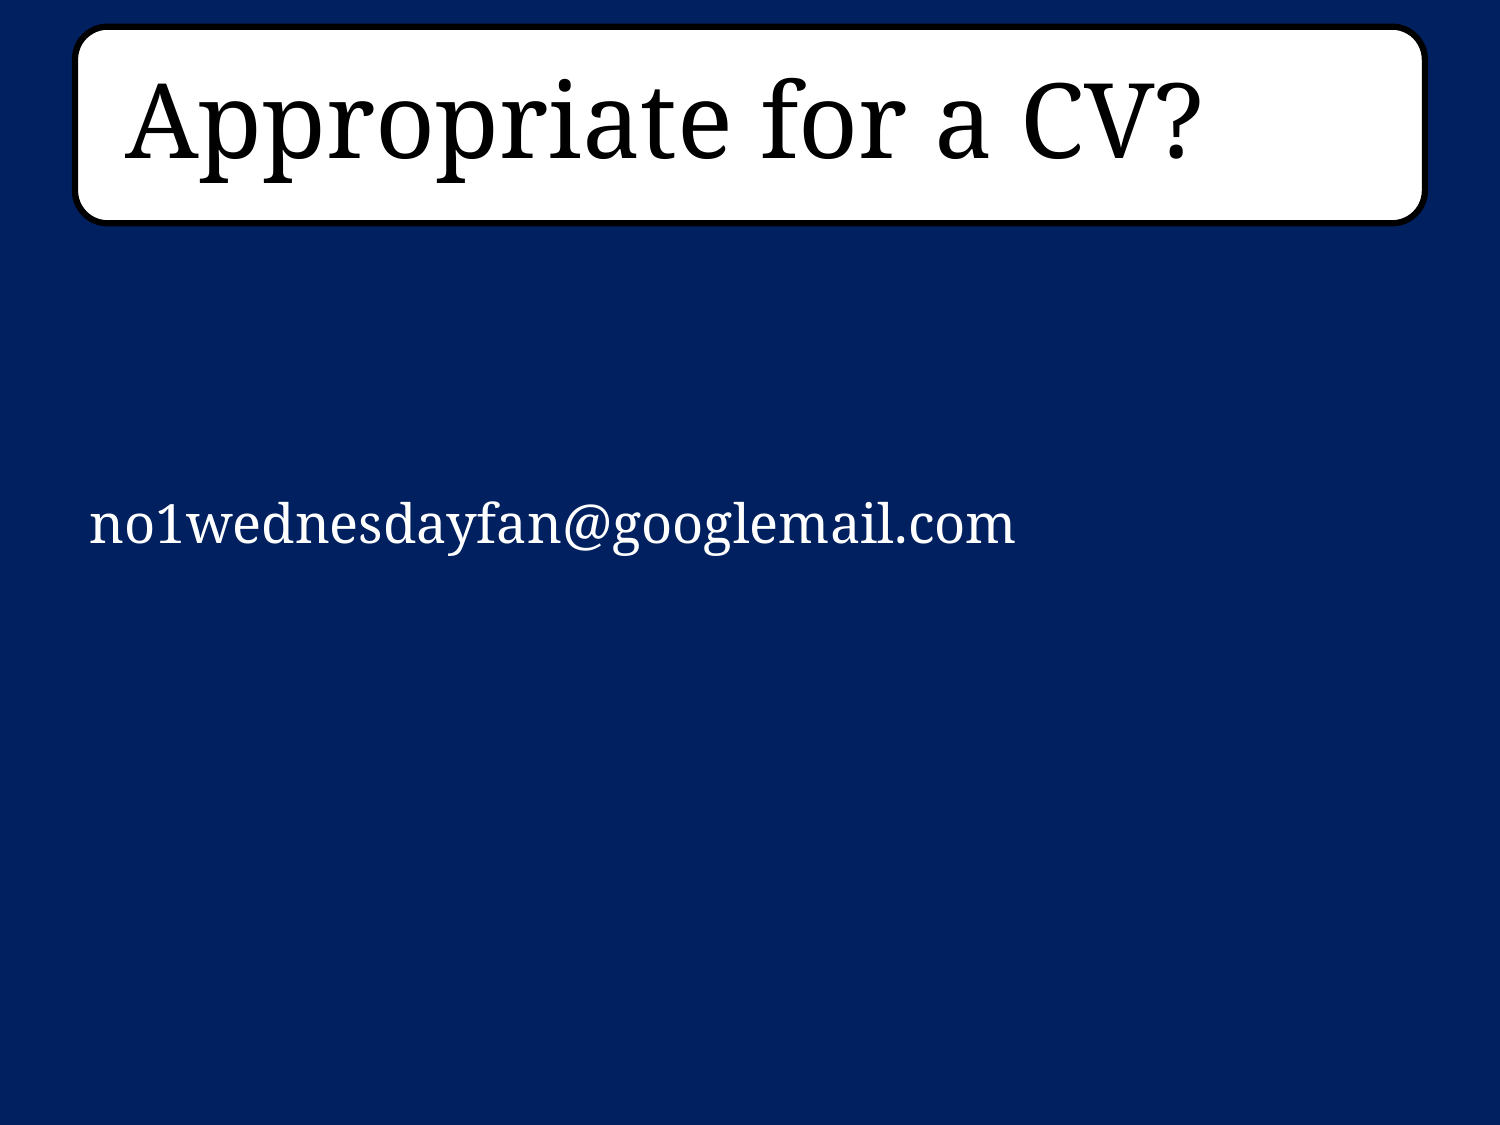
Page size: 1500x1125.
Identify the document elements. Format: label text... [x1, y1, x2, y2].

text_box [78, 28, 1424, 224]
list no1wednesdayfan@googlemail.com [75, 249, 1425, 1000]
